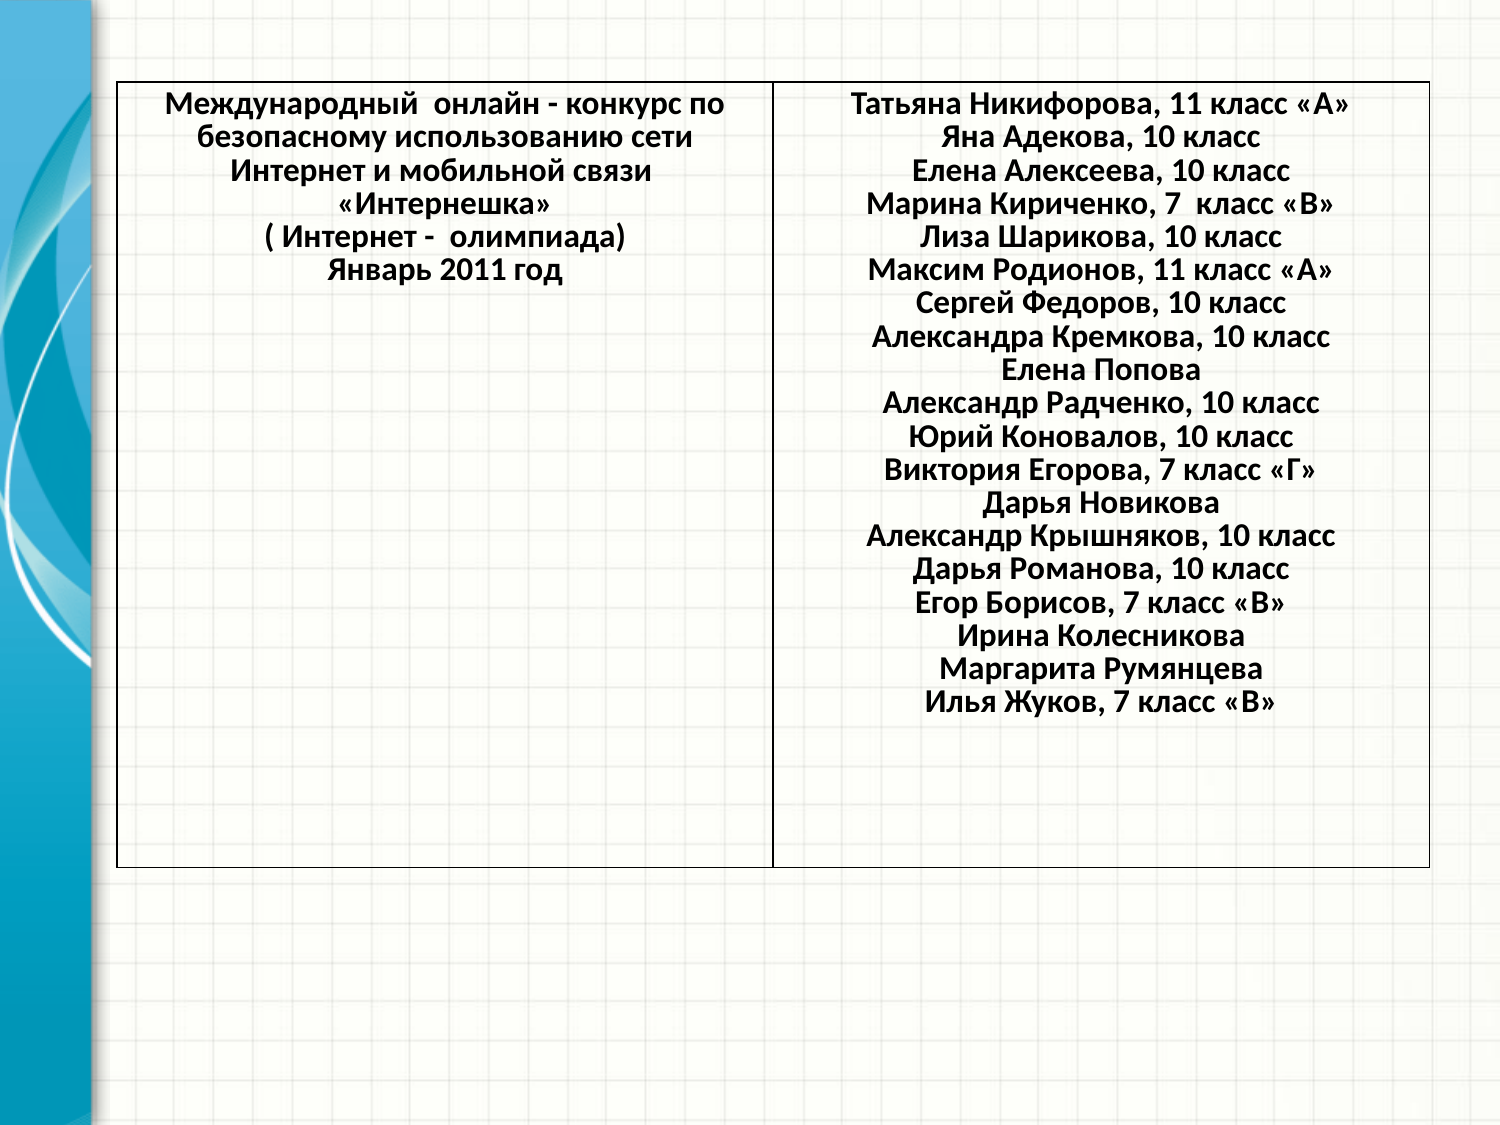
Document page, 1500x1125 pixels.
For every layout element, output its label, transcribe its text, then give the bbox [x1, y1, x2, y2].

table_header Татьяна Никифорова, 11 класс «А» Яна Адекова, 10 класс Елена Алексеева, 10 класс Марина Кириченко, 7 класс «В» Лиза Шарикова, 10 класс Максим Родионов, 11 класс «А» Сергей Федоров, 10 класс Александра Кремкова, 10 класс Елена Попова Александр Радченко, 10 класс Юрий Коновалов, 10 класс Виктория Егорова, 7 класс «Г» Дарья Новикова Александр Крышняков, 10 класс Дарья Романова, 10 класс Егор Борисов, 7 класс «В» Ирина Колесникова Маргарита Румянцева Илья Жуков, 7 класс «В» [774, 83, 1429, 867]
table_header Международный онлайн - конкурс по безопасному использованию сети Интернет и мобильной связи «Интернешка» ( Интернет - олимпиада) Январь 2011 год [118, 83, 772, 867]
picture [0, 0, 1500, 1125]
